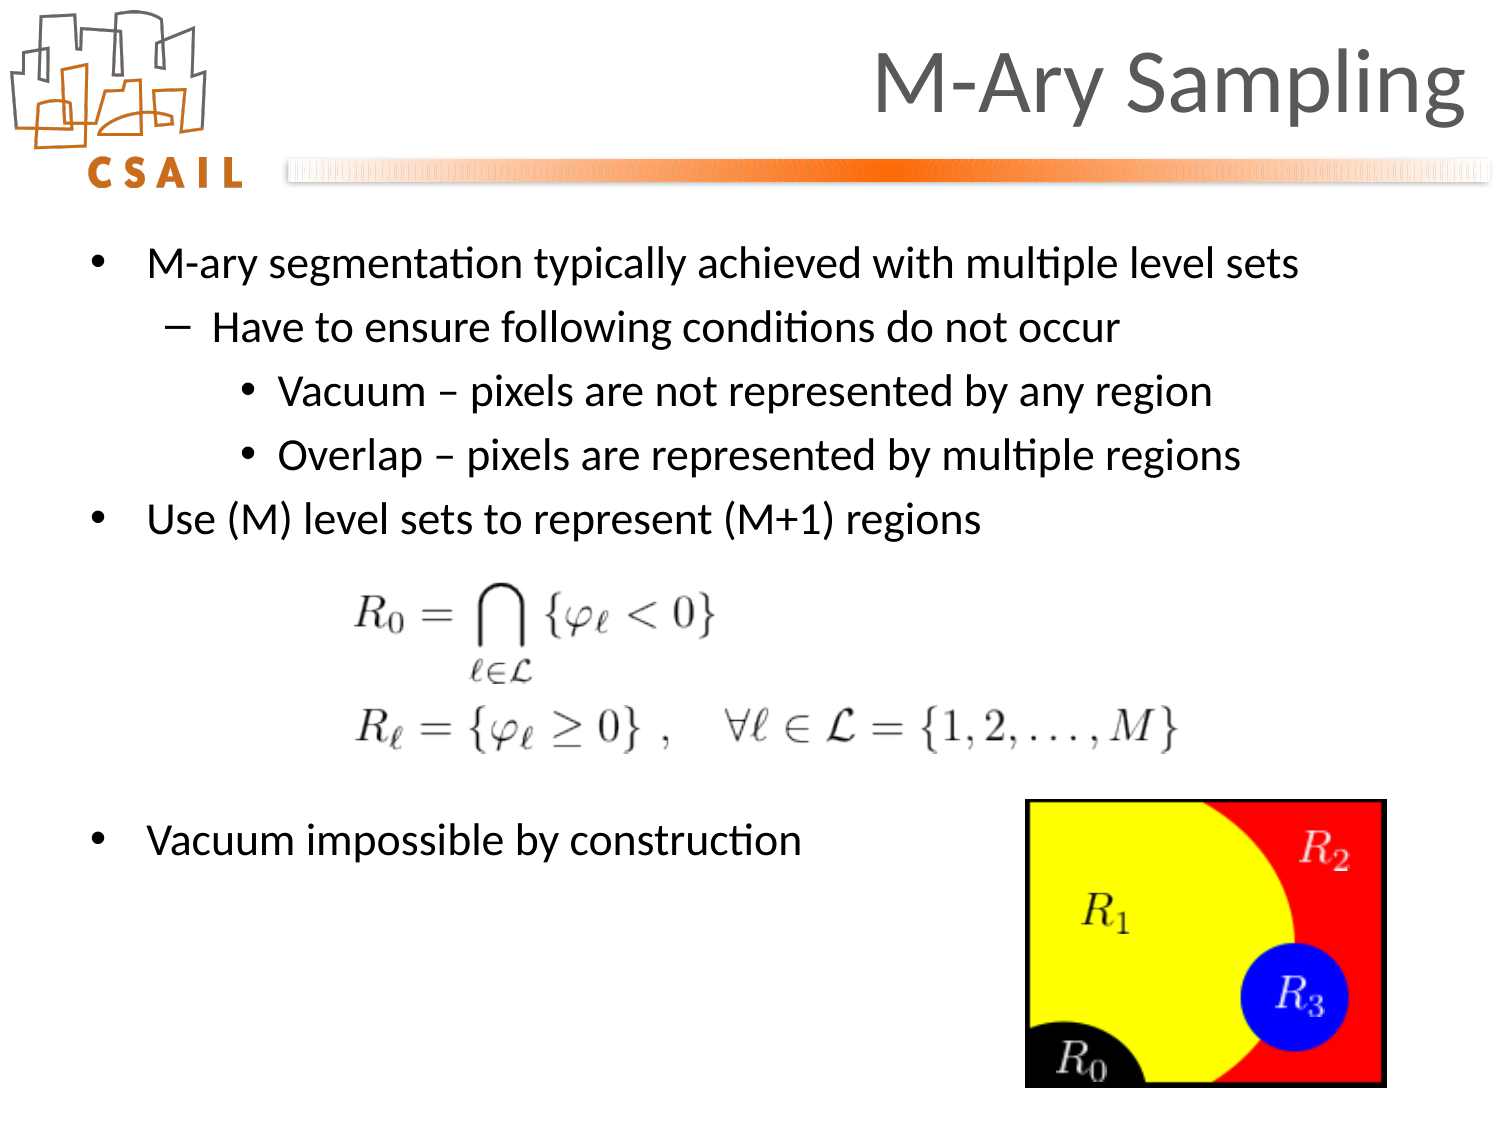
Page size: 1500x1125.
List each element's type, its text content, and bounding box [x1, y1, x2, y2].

list M-ary segmentation typically achieved with multiple level sets Have to ensure following conditions do not occur Vacuum – pixels are not represented by any region Overlap – pixels are represented by multiple regions Use (M) level sets to represent (M+1) regions Vacuum impossible by construction [75, 225, 1425, 1005]
picture [10, 10, 242, 188]
picture [354, 704, 1178, 754]
title M-Ary Sampling [208, 4, 1483, 147]
picture [354, 580, 718, 684]
picture [1024, 799, 1387, 1088]
